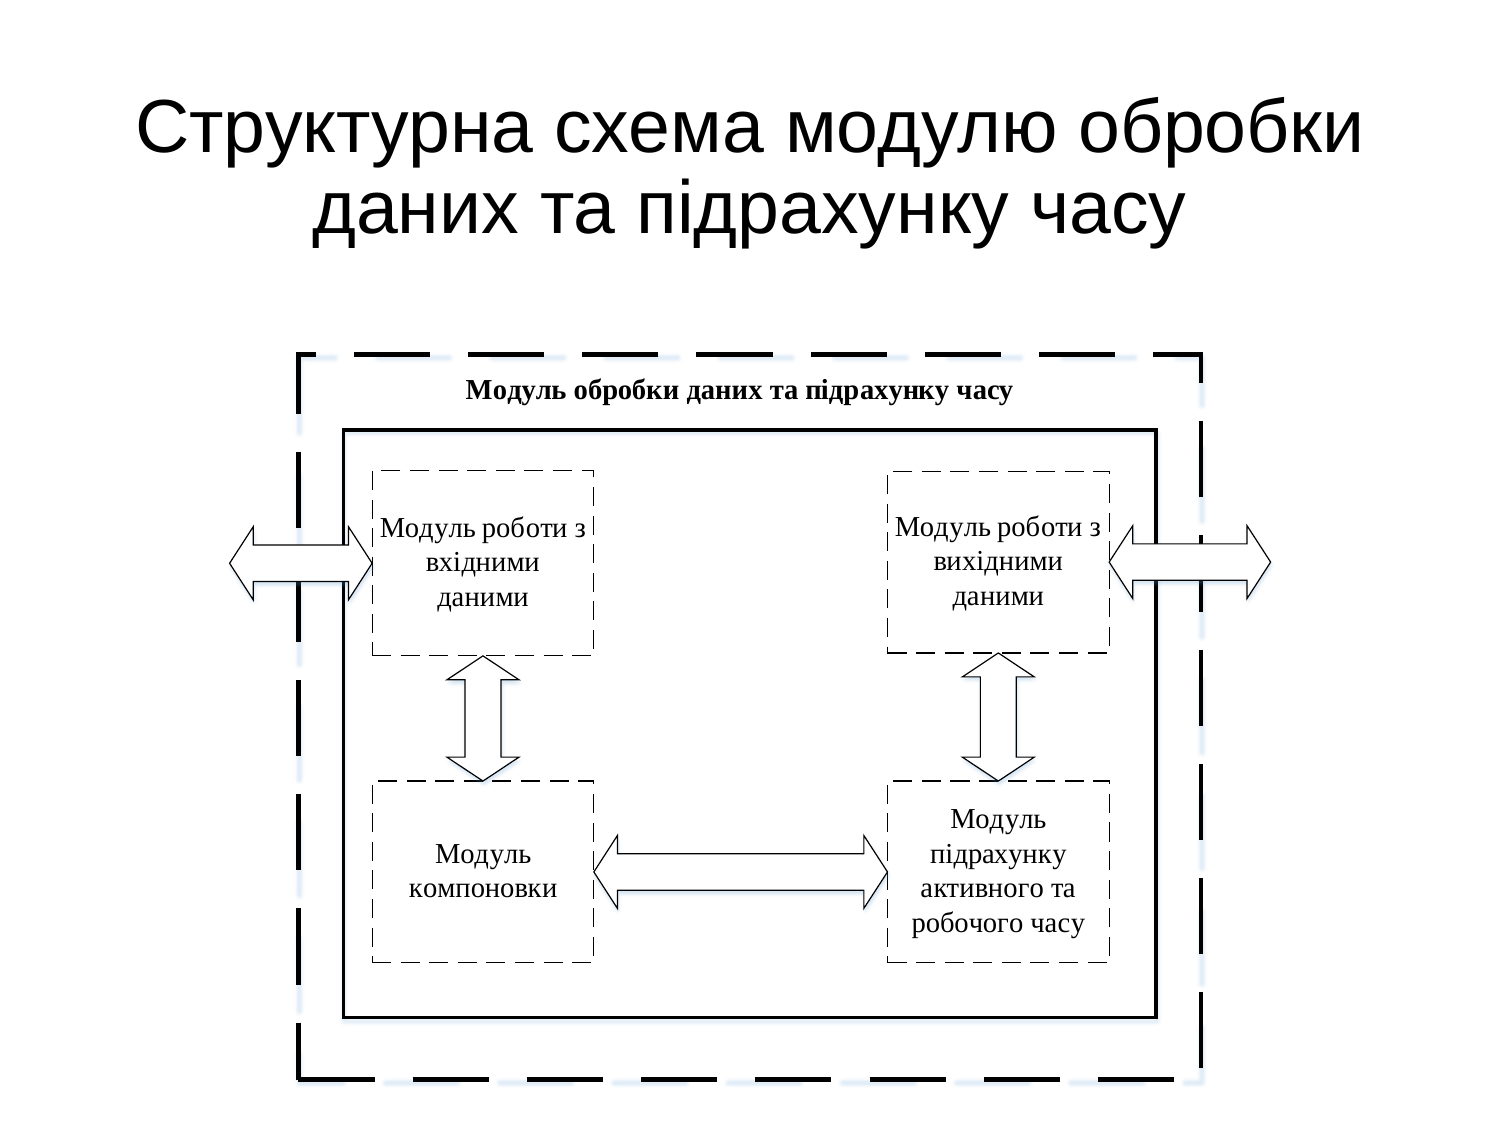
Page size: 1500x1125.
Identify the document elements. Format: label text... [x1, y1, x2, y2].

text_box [222, 347, 1278, 1091]
title Структурна схема модулю обробки даних та підрахунку часу [103, 59, 1397, 278]
